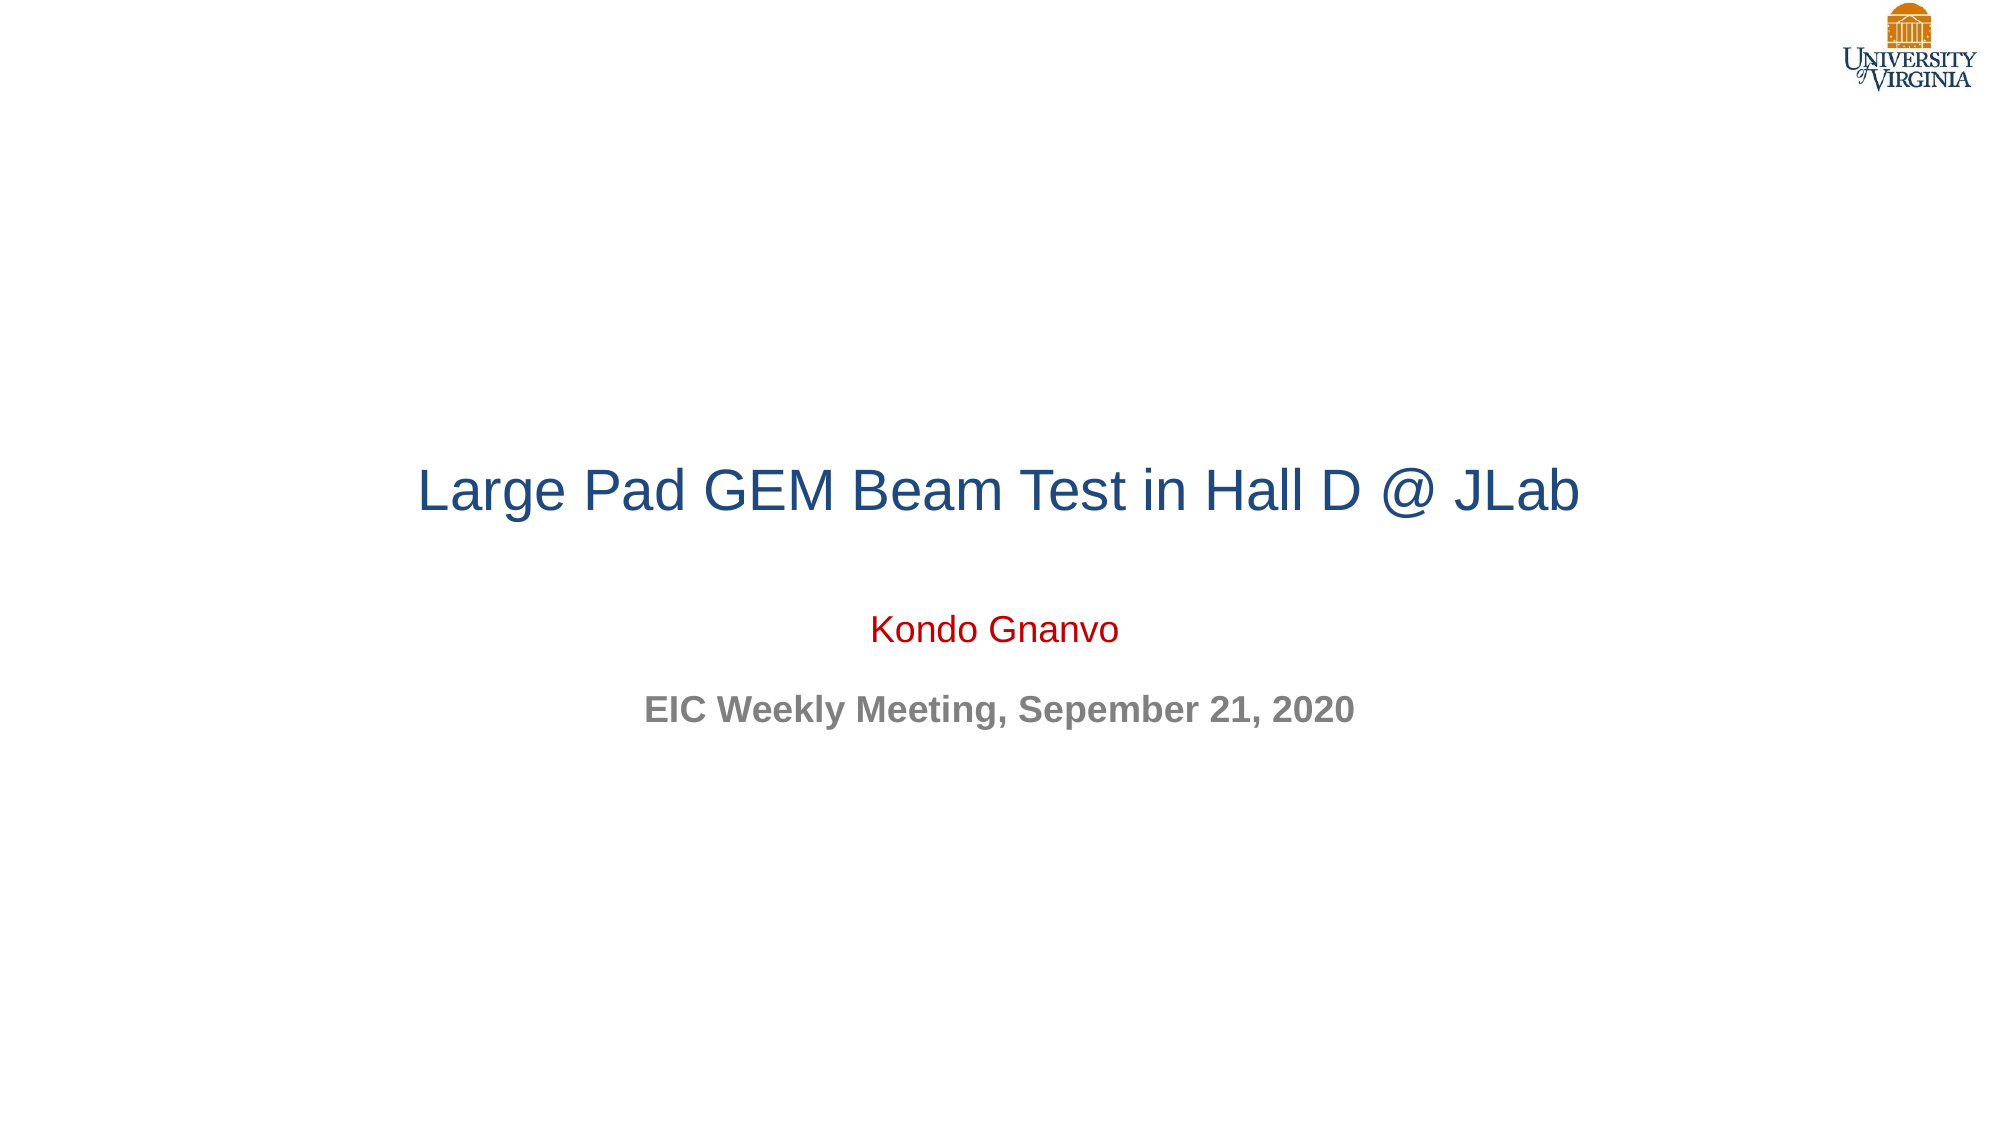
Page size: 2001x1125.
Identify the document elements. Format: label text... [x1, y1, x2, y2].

picture [1820, 0, 2000, 102]
title Large Pad GEM Beam Test in Hall D @ JLab [0, 399, 2000, 575]
subtitle Kondo Gnanvo EIC Weekly Meeting, Sepember 21, 2020 [249, 575, 1750, 738]
